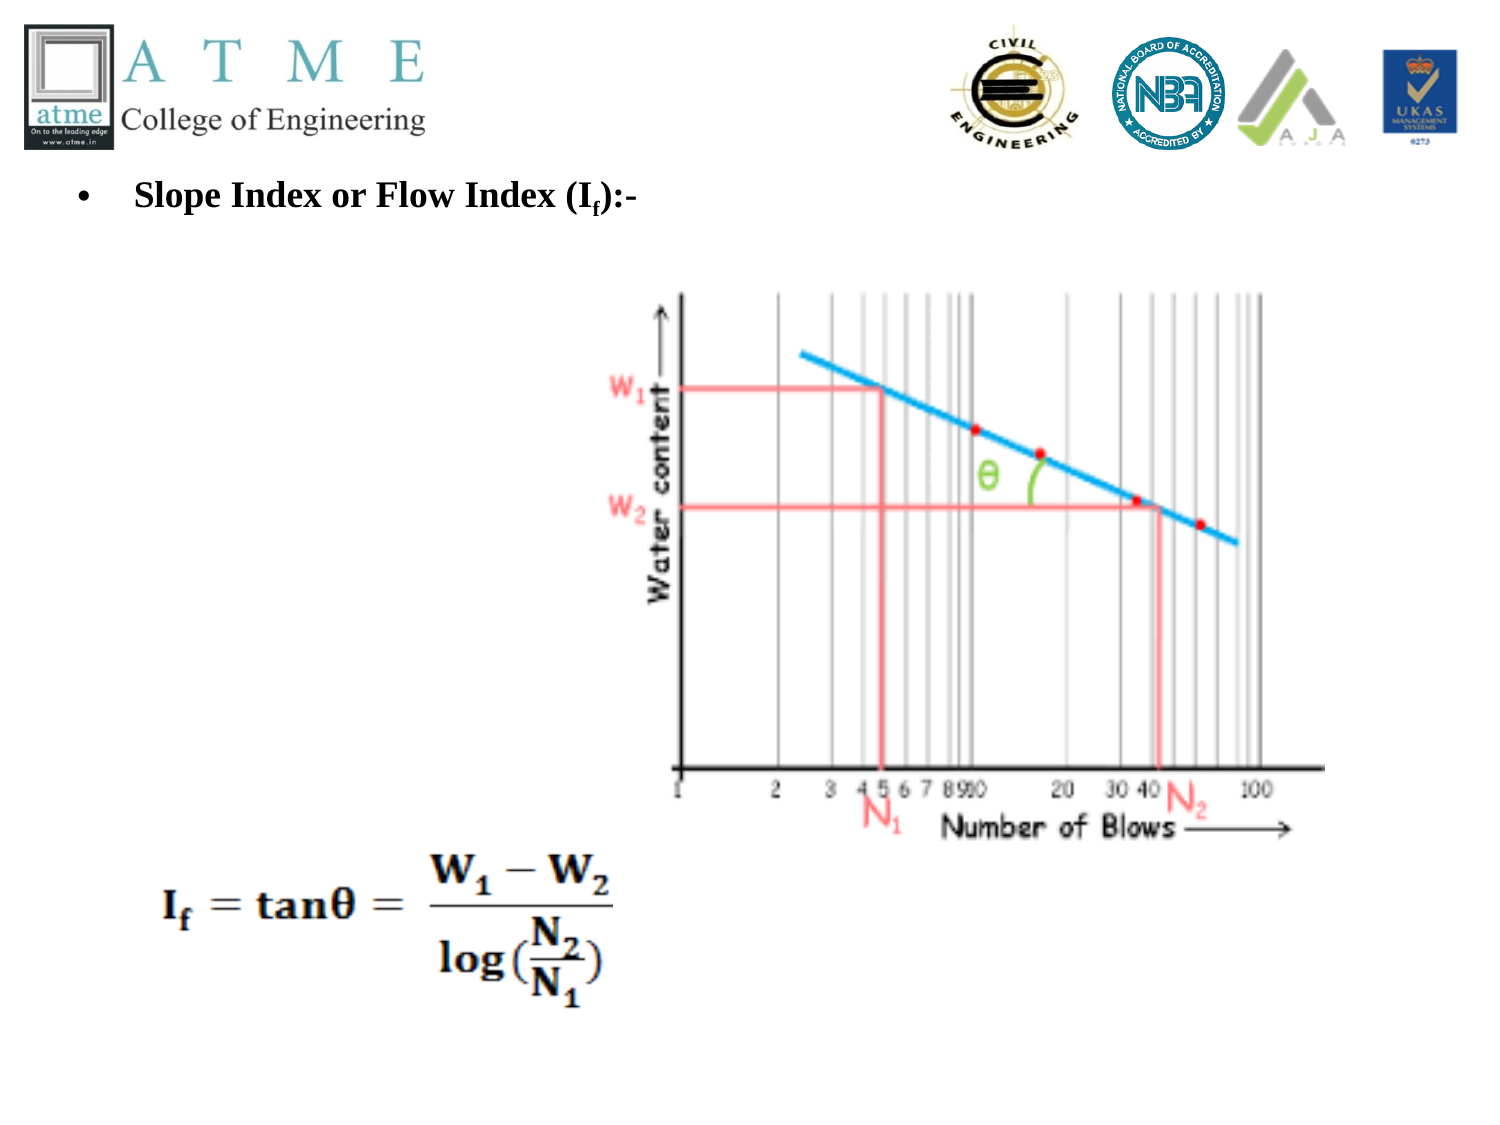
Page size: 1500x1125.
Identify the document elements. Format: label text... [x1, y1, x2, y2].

picture [1237, 49, 1458, 146]
picture [162, 287, 1326, 1018]
picture [1179, 37, 1225, 79]
picture [24, 24, 425, 150]
picture [950, 24, 1080, 150]
picture [1209, 103, 1218, 120]
picture [1112, 37, 1213, 150]
picture [1184, 109, 1225, 150]
list Slope Index or Flow Index (If):- [62, 162, 1425, 1063]
